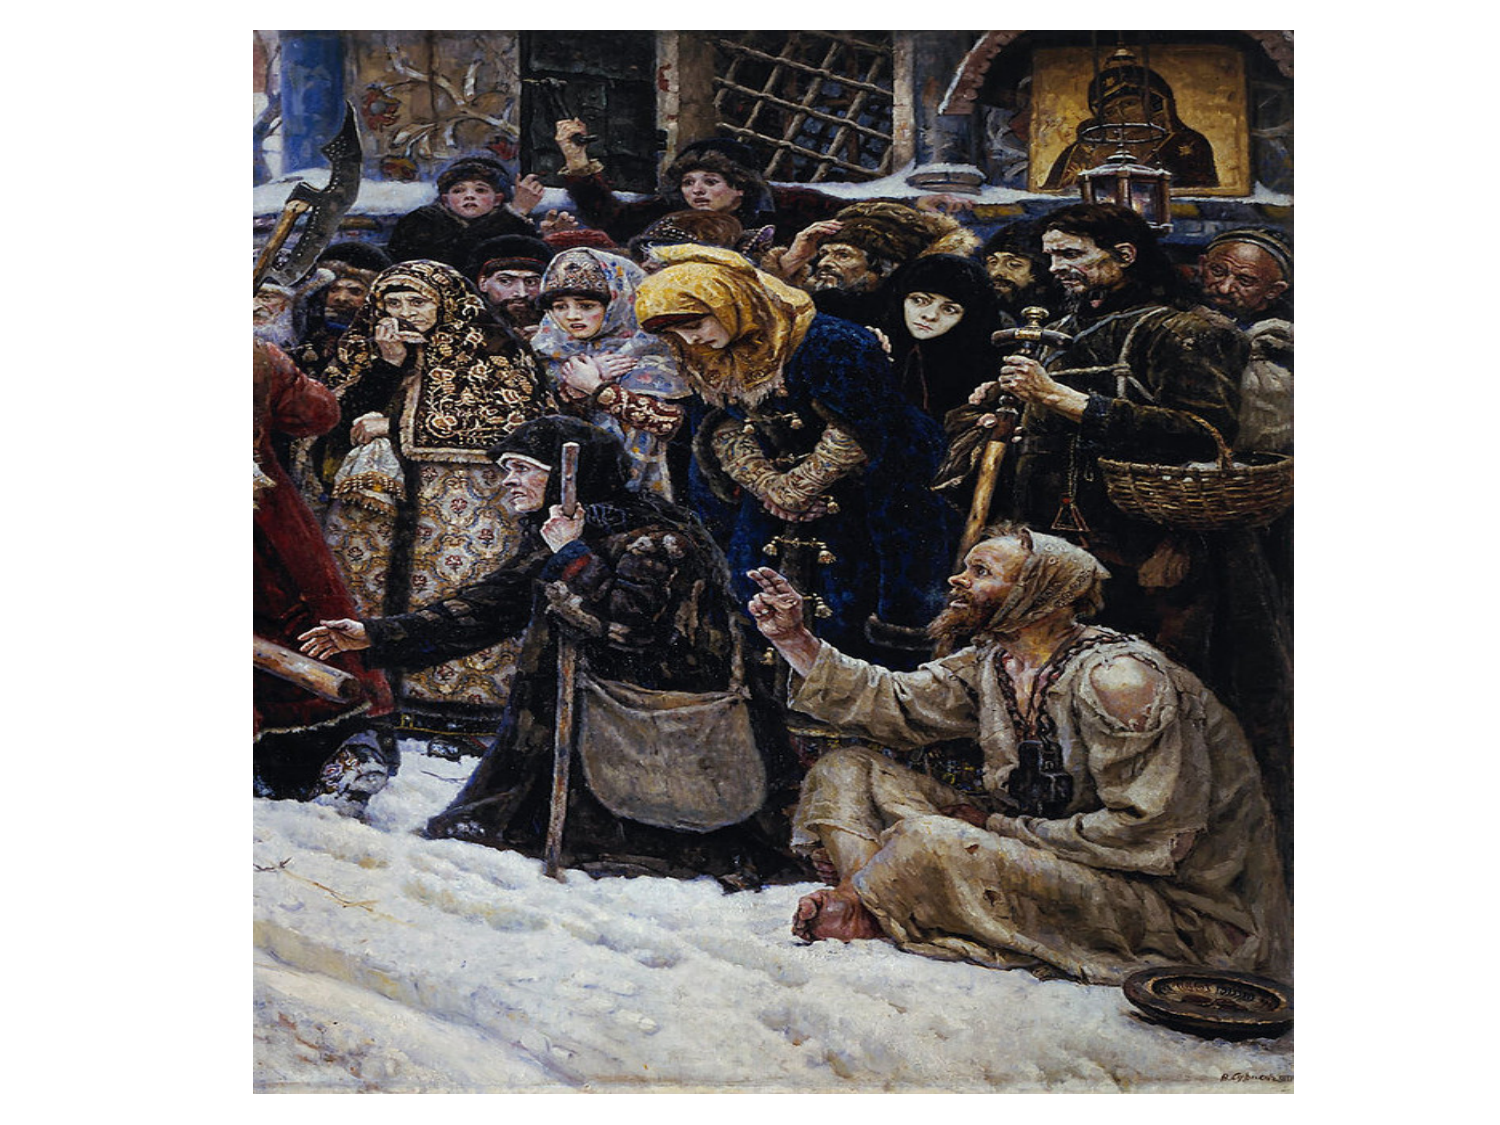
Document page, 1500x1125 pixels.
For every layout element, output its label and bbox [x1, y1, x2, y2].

picture [253, 30, 1294, 1095]
